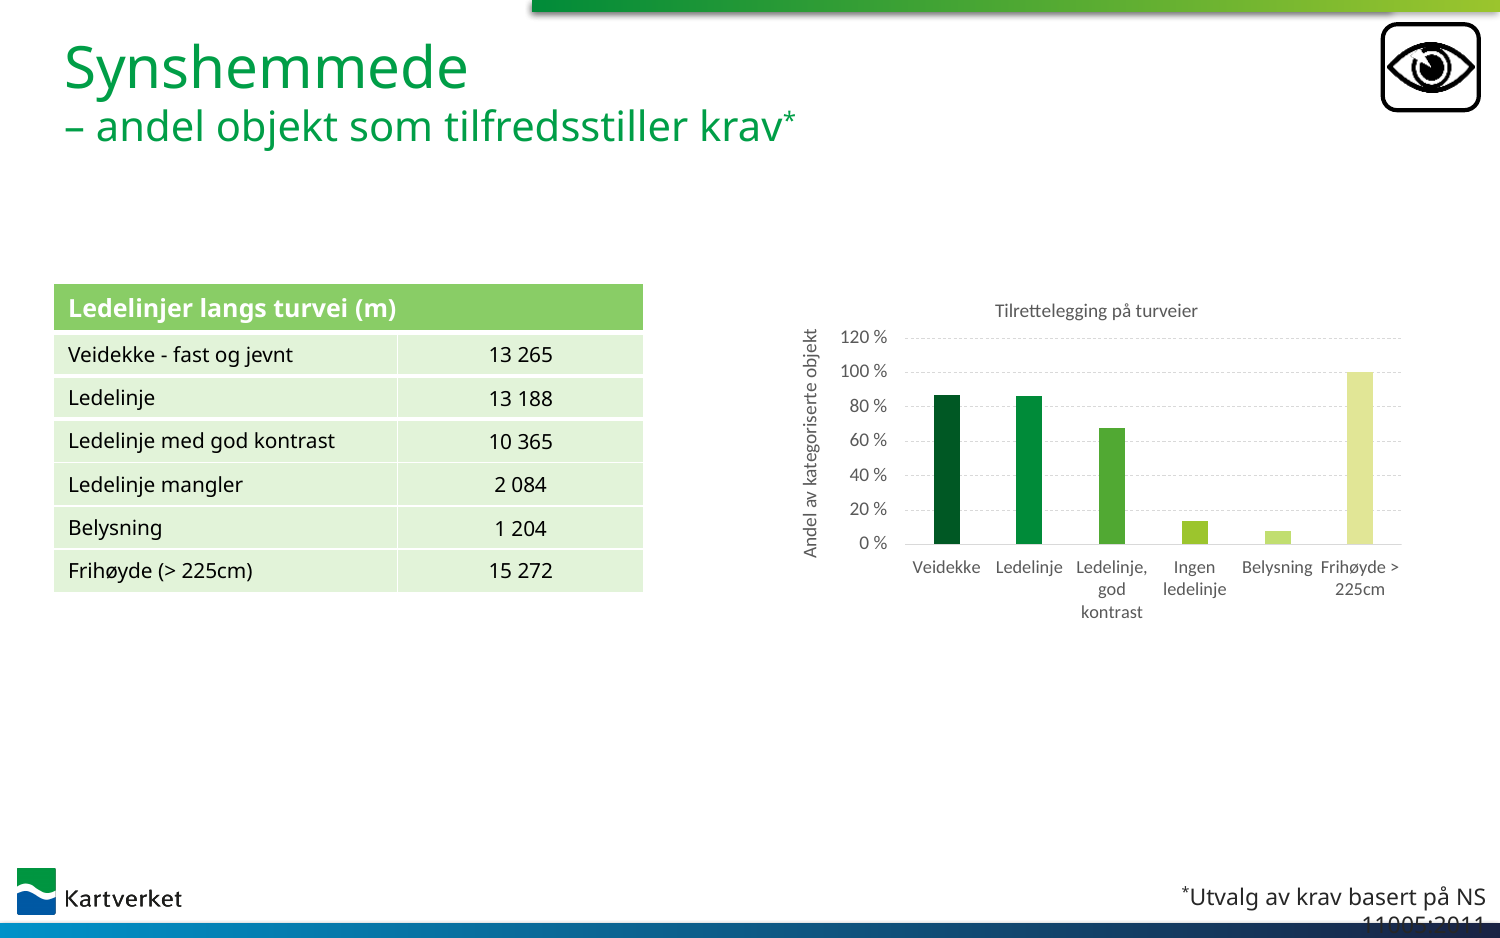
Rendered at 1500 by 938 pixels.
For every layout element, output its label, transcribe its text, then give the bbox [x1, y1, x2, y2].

table_cell 15 272 [398, 550, 643, 592]
table_cell Belysning [54, 507, 397, 548]
table_cell 13 188 [398, 378, 643, 417]
table_cell Ledelinje med god kontrast [54, 421, 397, 462]
table_cell 10 365 [398, 421, 643, 462]
table_cell Veidekke - fast og jevnt [54, 335, 397, 374]
table_header Ledelinjer langs turvei (m) [54, 284, 643, 330]
table_cell 2 084 [398, 463, 643, 505]
text_box *Utvalg av krav basert på NS 11005:2011 [1068, 873, 1500, 938]
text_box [1382, 24, 1480, 111]
text_box Synshemmede – andel objekt som tilfredsstiller krav* [49, 24, 1431, 158]
table_cell Ledelinje [54, 378, 397, 417]
table_cell Frihøyde (> 225cm) [54, 550, 397, 592]
picture [791, 291, 1402, 630]
table_cell Ledelinje mangler [54, 463, 397, 505]
table_cell 13 265 [398, 335, 643, 374]
table_cell 1 204 [398, 507, 643, 548]
